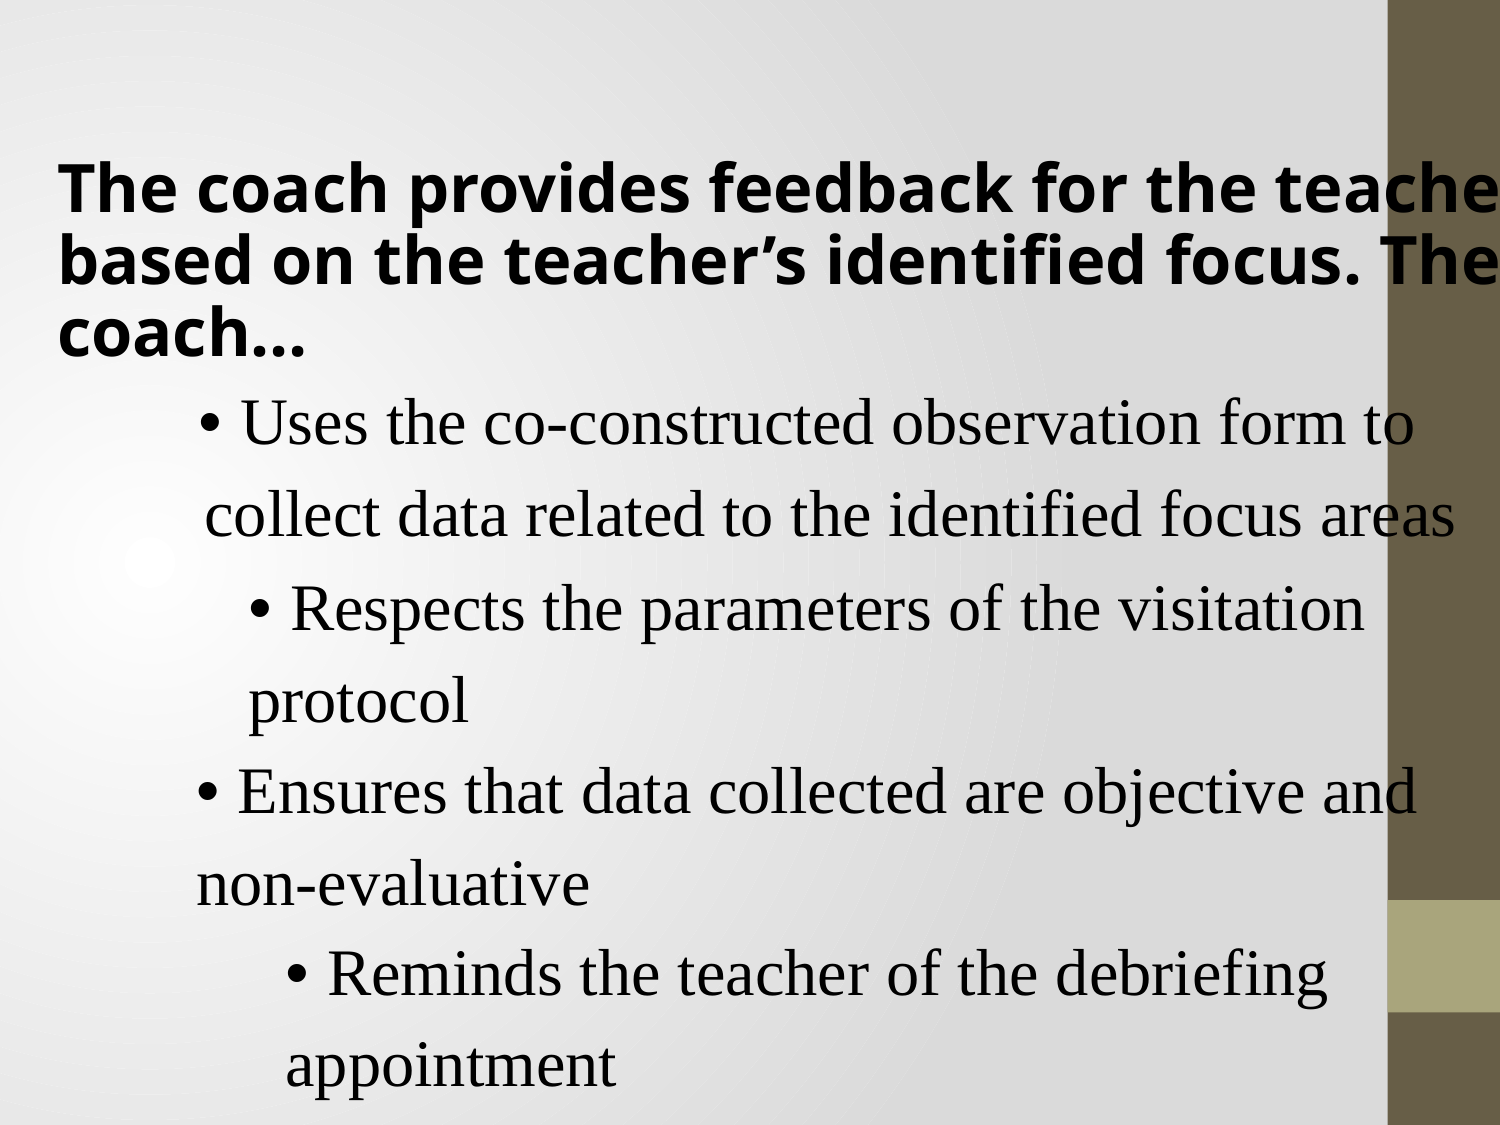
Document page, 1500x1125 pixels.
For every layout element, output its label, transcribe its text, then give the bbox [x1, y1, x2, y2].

text_box collect data related to the identified focus areas [204, 472, 1460, 627]
text_box • Uses the co-constructed observation form to [198, 381, 1419, 535]
text_box • Ensures that data collected are objective and non-evaluative [195, 735, 1421, 1011]
text_box • Respects the parameters of the visitation protocol [248, 552, 1369, 735]
text_box • Reminds the teacher of the debriefing appointment [285, 916, 1332, 1125]
text_box The coach provides feedback for the teacher based on the teacher’s identified focus. The coach… [57, 154, 1500, 442]
